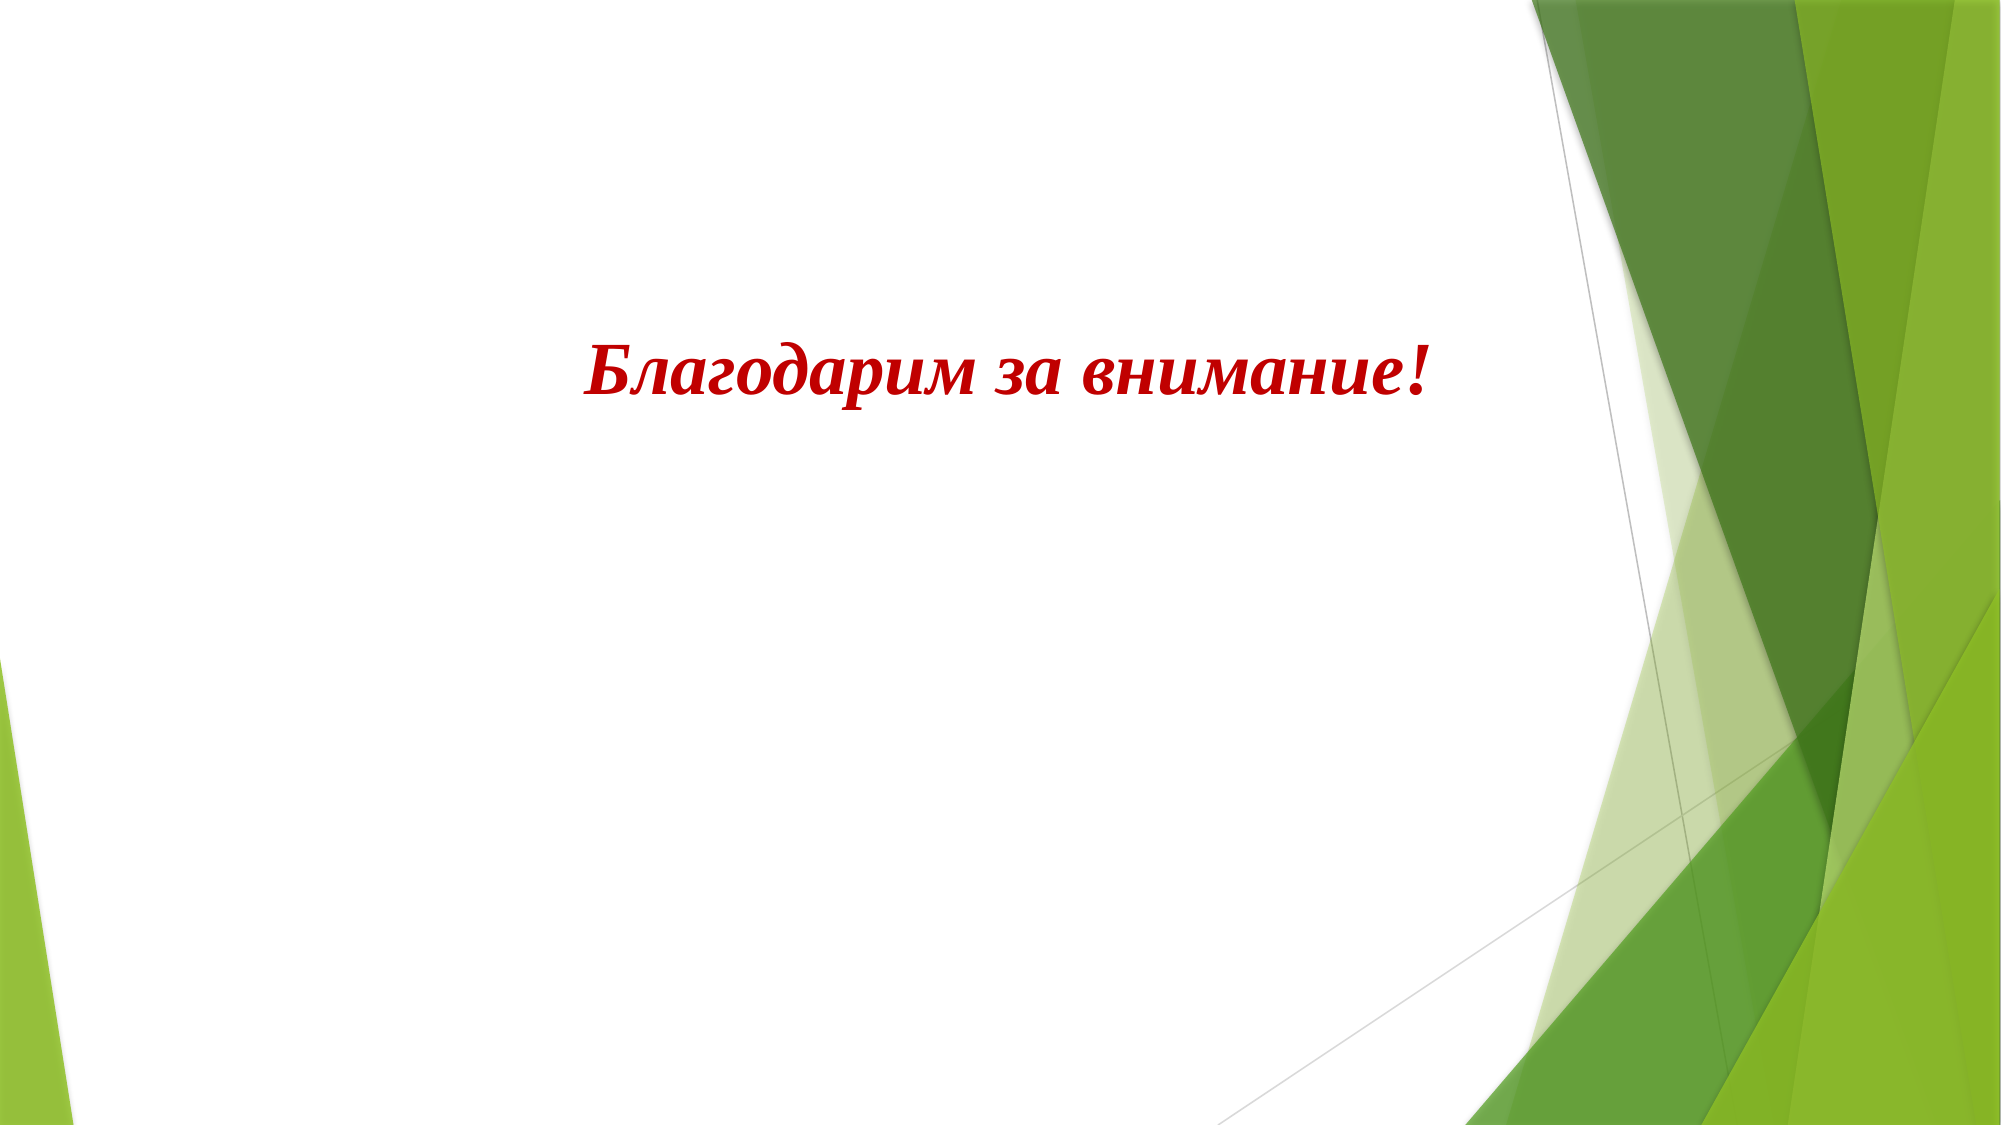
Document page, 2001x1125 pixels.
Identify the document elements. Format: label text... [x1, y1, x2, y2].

title Благодарим за внимание! [147, 311, 1873, 530]
